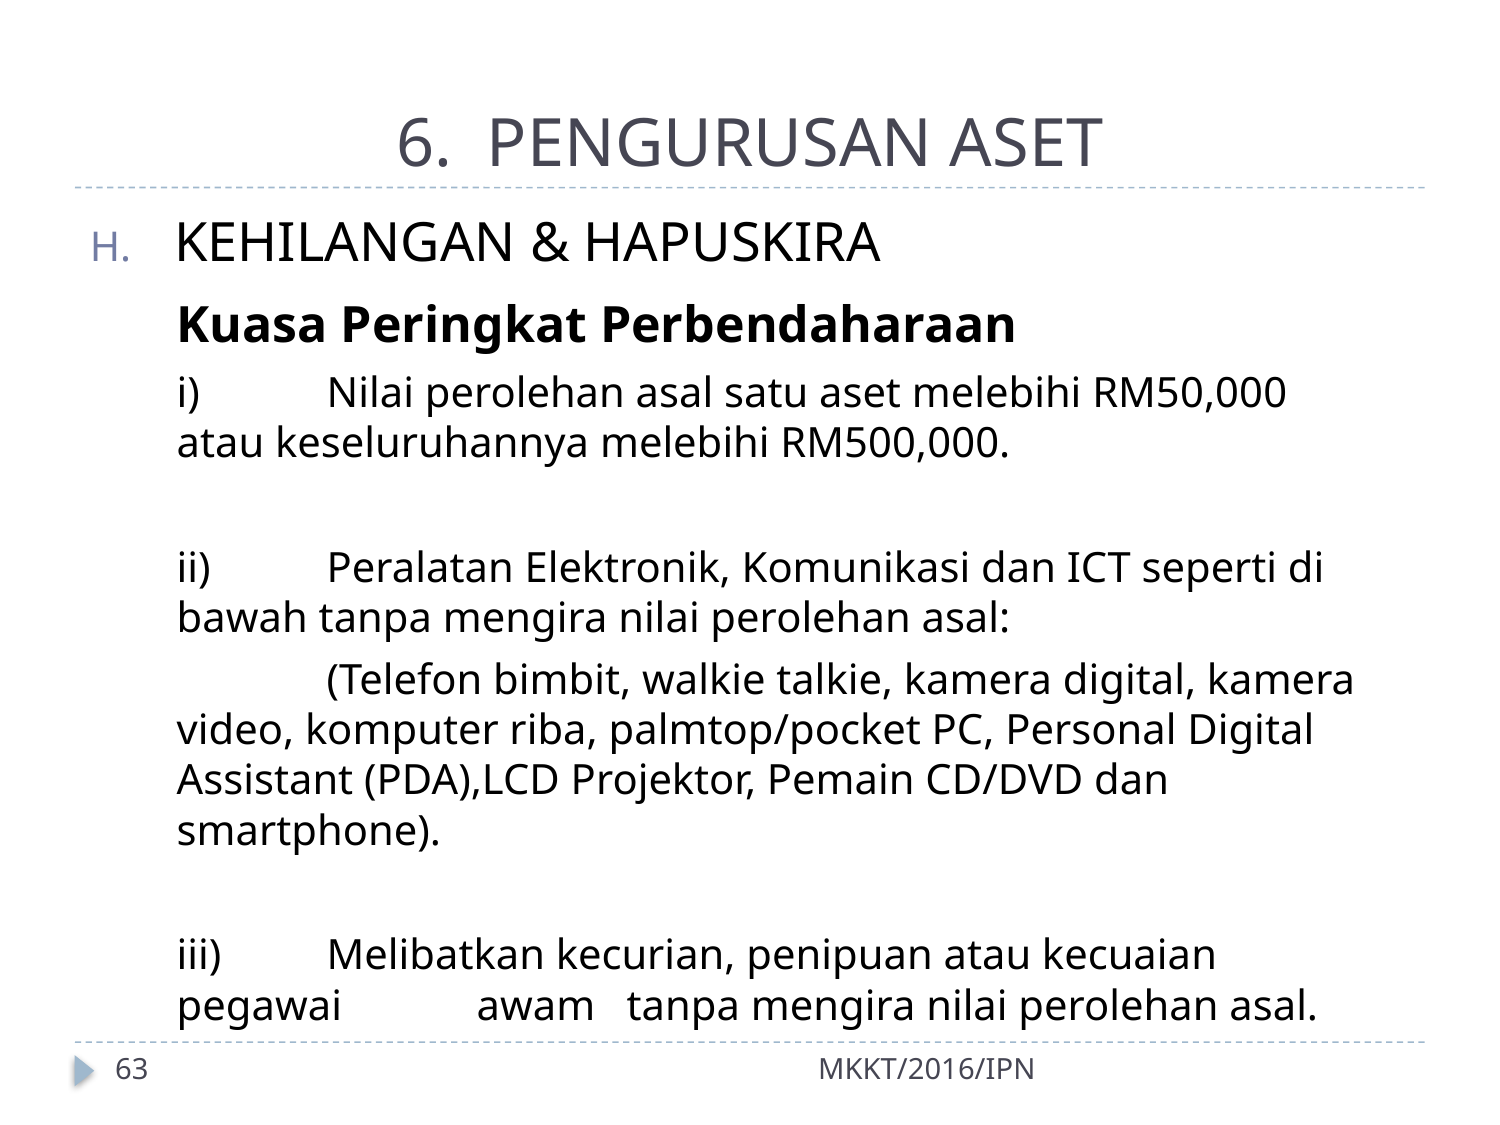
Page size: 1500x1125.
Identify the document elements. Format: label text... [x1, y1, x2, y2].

text_box Kuasa Peringkat Perbendaharaan i) Nilai perolehan asal satu aset melebihi RM50,000 atau keseluruhannya melebihi RM500,000. ii) Peralatan Elektronik, Komunikasi dan ICT seperti di bawah tanpa mengira nilai perolehan asal: (Telefon bimbit, walkie talkie, kamera digital, kamera video, komputer riba, palmtop/pocket PC, Personal Digital Assistant (PDA),LCD Projektor, Pemain CD/DVD dan smartphone). iii) Melibatkan kecurian, penipuan atau kecuaian pegawai awam tanpa mengira nilai perolehan asal. [143, 285, 1388, 1038]
title 6. PENGURUSAN ASET [75, 24, 1425, 188]
slide_number 63 [100, 1042, 426, 1103]
list KEHILANGAN & HAPUSKIRA [75, 200, 1425, 325]
footer MKKT/2016/IPN [475, 1042, 1051, 1103]
